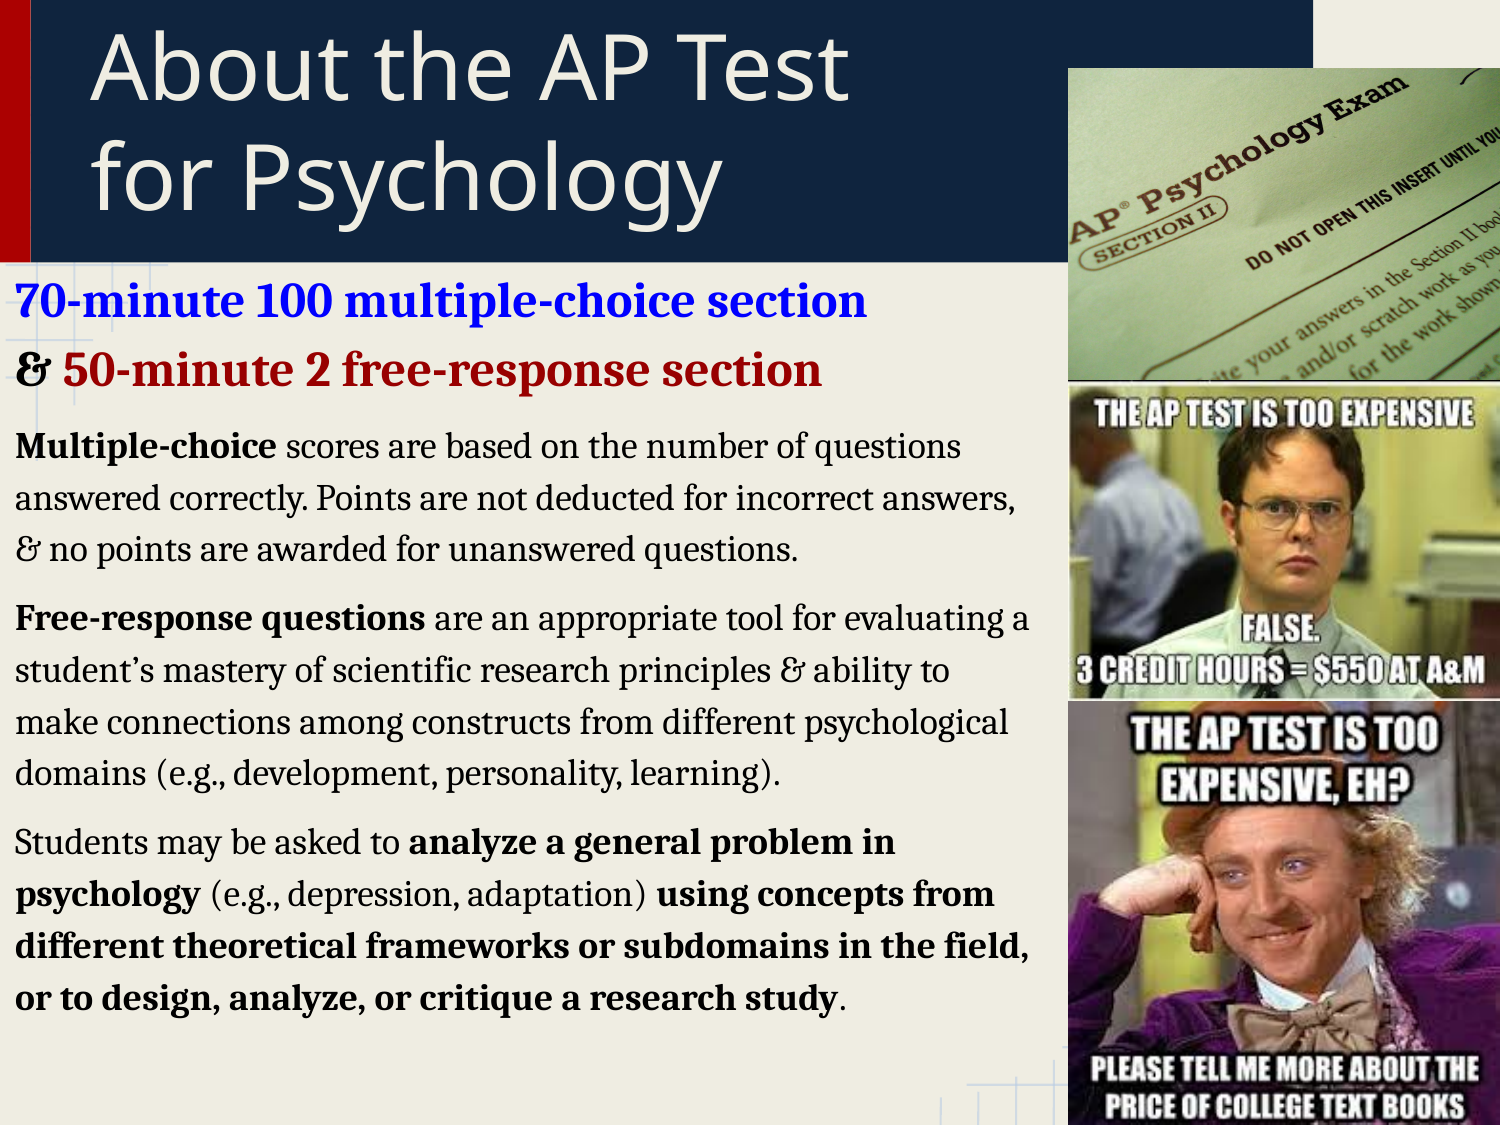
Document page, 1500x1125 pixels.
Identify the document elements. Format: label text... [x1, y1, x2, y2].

title About the AP Test for Psychology [75, 22, 968, 243]
list 70-minute 100 multiple-choice section & 50-minute 2 free-response section Multiple-choice scores are based on the number of questions answered correctly. Points are not deducted for incorrect answers, & no points are awarded for unanswered questions. Free-response questions are an appropriate tool for evaluating a student’s mastery of scientific research principles & ability to make connections among constructs from different psychological domains (e.g., development, personality, learning). Students may be asked to analyze a general problem in psychology (e.g., depression, adaptation) using concepts from different theoretical frameworks or subdomains in the field, or to design, analyze, or critique a research study. [0, 243, 1050, 1090]
picture [1067, 68, 1500, 1125]
